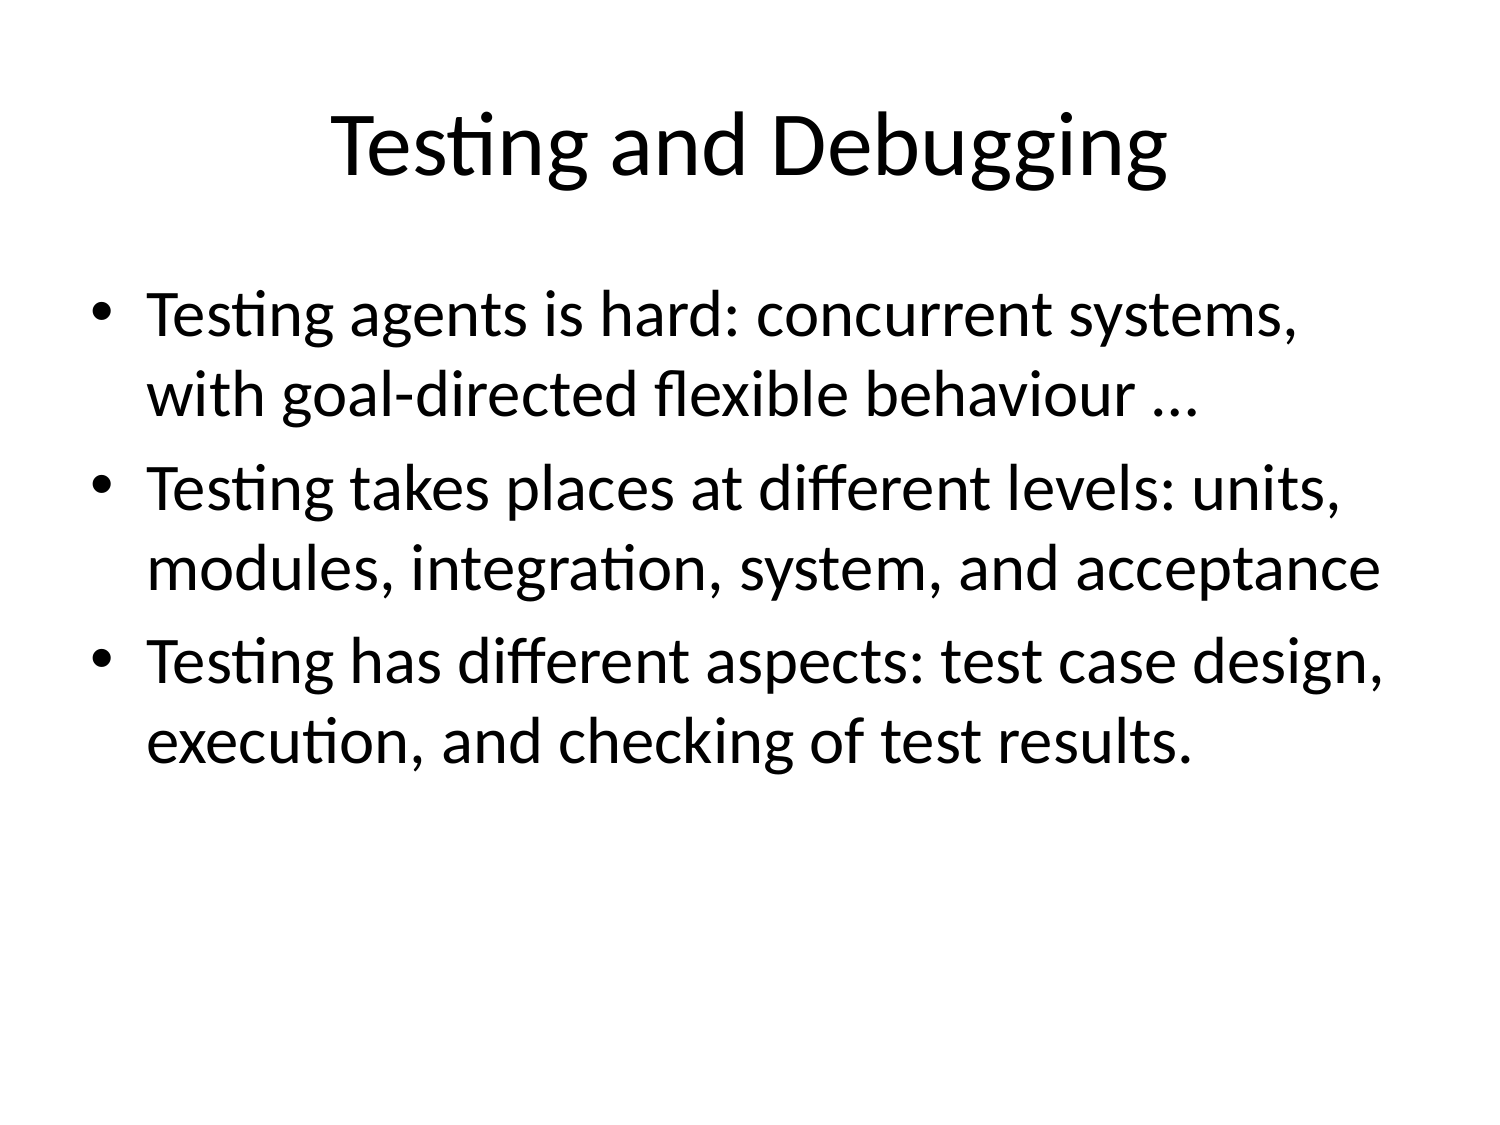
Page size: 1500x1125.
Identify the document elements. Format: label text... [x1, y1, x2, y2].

title Testing and Debugging [75, 45, 1425, 233]
list Testing agents is hard: concurrent systems, with goal-directed flexible behaviour … Testing takes places at different levels: units, modules, integration, system, and acceptance Testing has different aspects: test case design, execution, and checking of test results. [75, 262, 1425, 1005]
